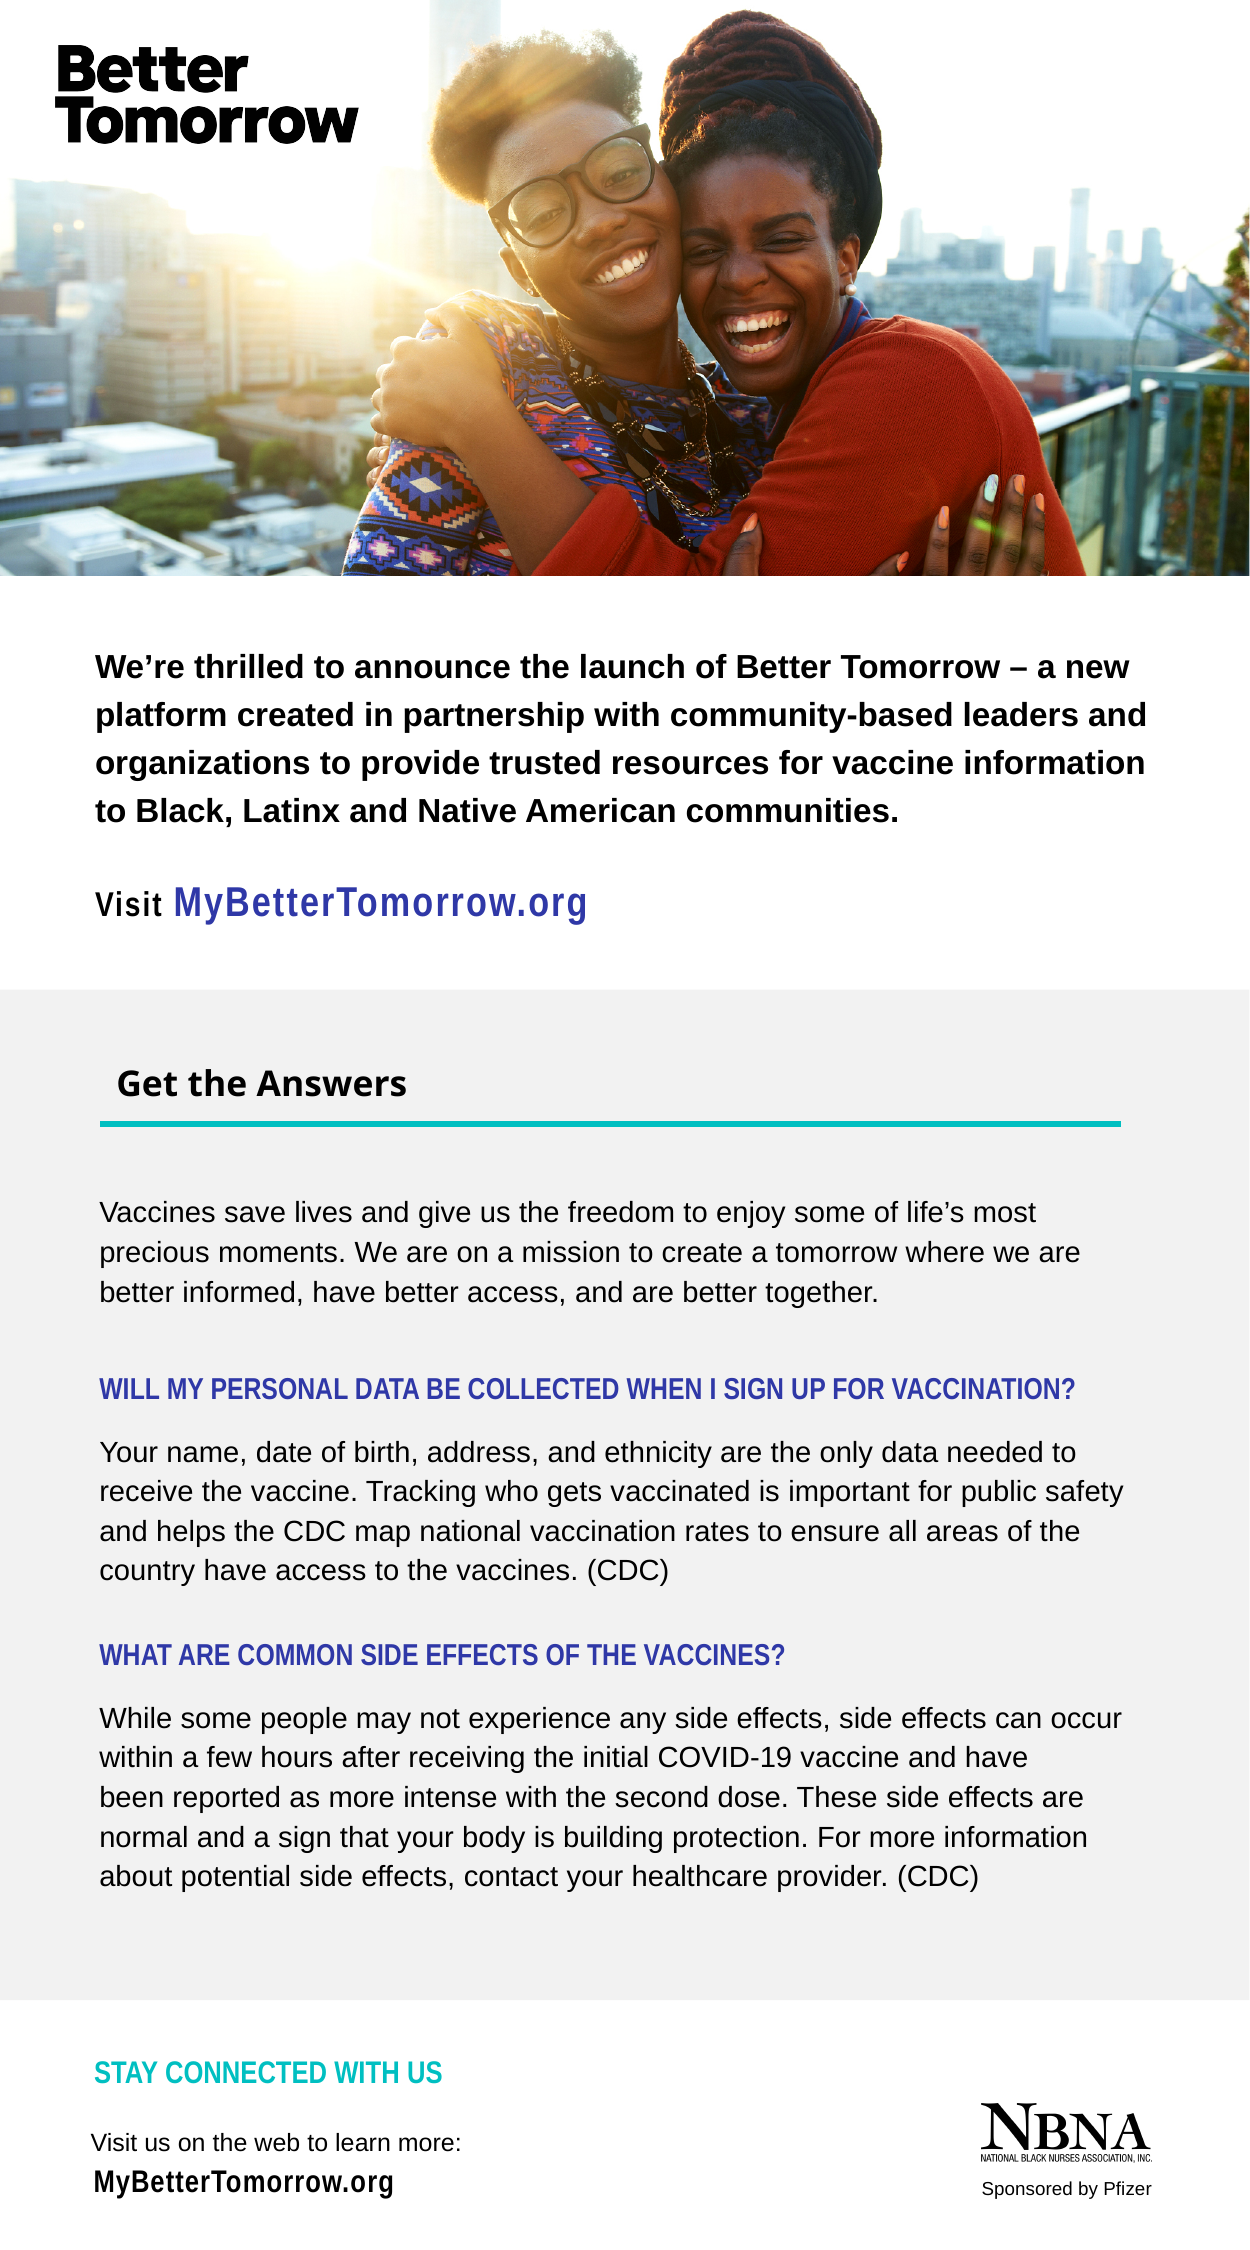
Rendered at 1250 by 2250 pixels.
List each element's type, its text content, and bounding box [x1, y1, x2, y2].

picture [0, 0, 1250, 576]
text_box [0, 576, 1250, 951]
text_box Visit us on the web to learn more: [75, 2115, 668, 2164]
picture [981, 2102, 1152, 2163]
text_box We’re thrilled to announce the launch of Better Tomorrow – a new platform created in partnership with community-based leaders and organizations to provide trusted resources for vaccine information to Black, Latinx and Native American communities. Visit MyBetterTomorrow.org [80, 630, 1189, 981]
text_box STAY CONNECTED WITH US [79, 2045, 459, 2098]
text_box Vaccines save lives and give us the freedom to enjoy some of life’s most precious moments. We are on a mission to create a tomorrow where we are better informed, have better access, and are better together. WILL MY PERSONAL DATA BE COLLECTED WHEN I SIGN UP FOR VACCINATION? Your name, date of birth, address, and ethnicity are the only data needed to receive the vaccine. Tracking who gets vaccinated is important for public safety and helps the CDC map national vaccination rates to ensure all areas of the country have access to the vaccines. (CDC) WHAT ARE COMMON SIDE EFFECTS OF THE VACCINES? While some people may not experience any side effects, side effects can occur within a few hours after receiving the initial COVID-19 vaccine and have been reported as more intense with the second dose. These side effects are normal and a sign that your body is building protection. For more information about potential side effects, contact your healthcare provider. (CDC) [84, 1181, 1150, 1927]
text_box MyBetterTomorrow.org [78, 2153, 410, 2206]
text_box Sponsored by Pfizer [966, 2169, 1167, 2207]
text_box [0, 989, 1250, 2001]
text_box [84, 1053, 1122, 1124]
